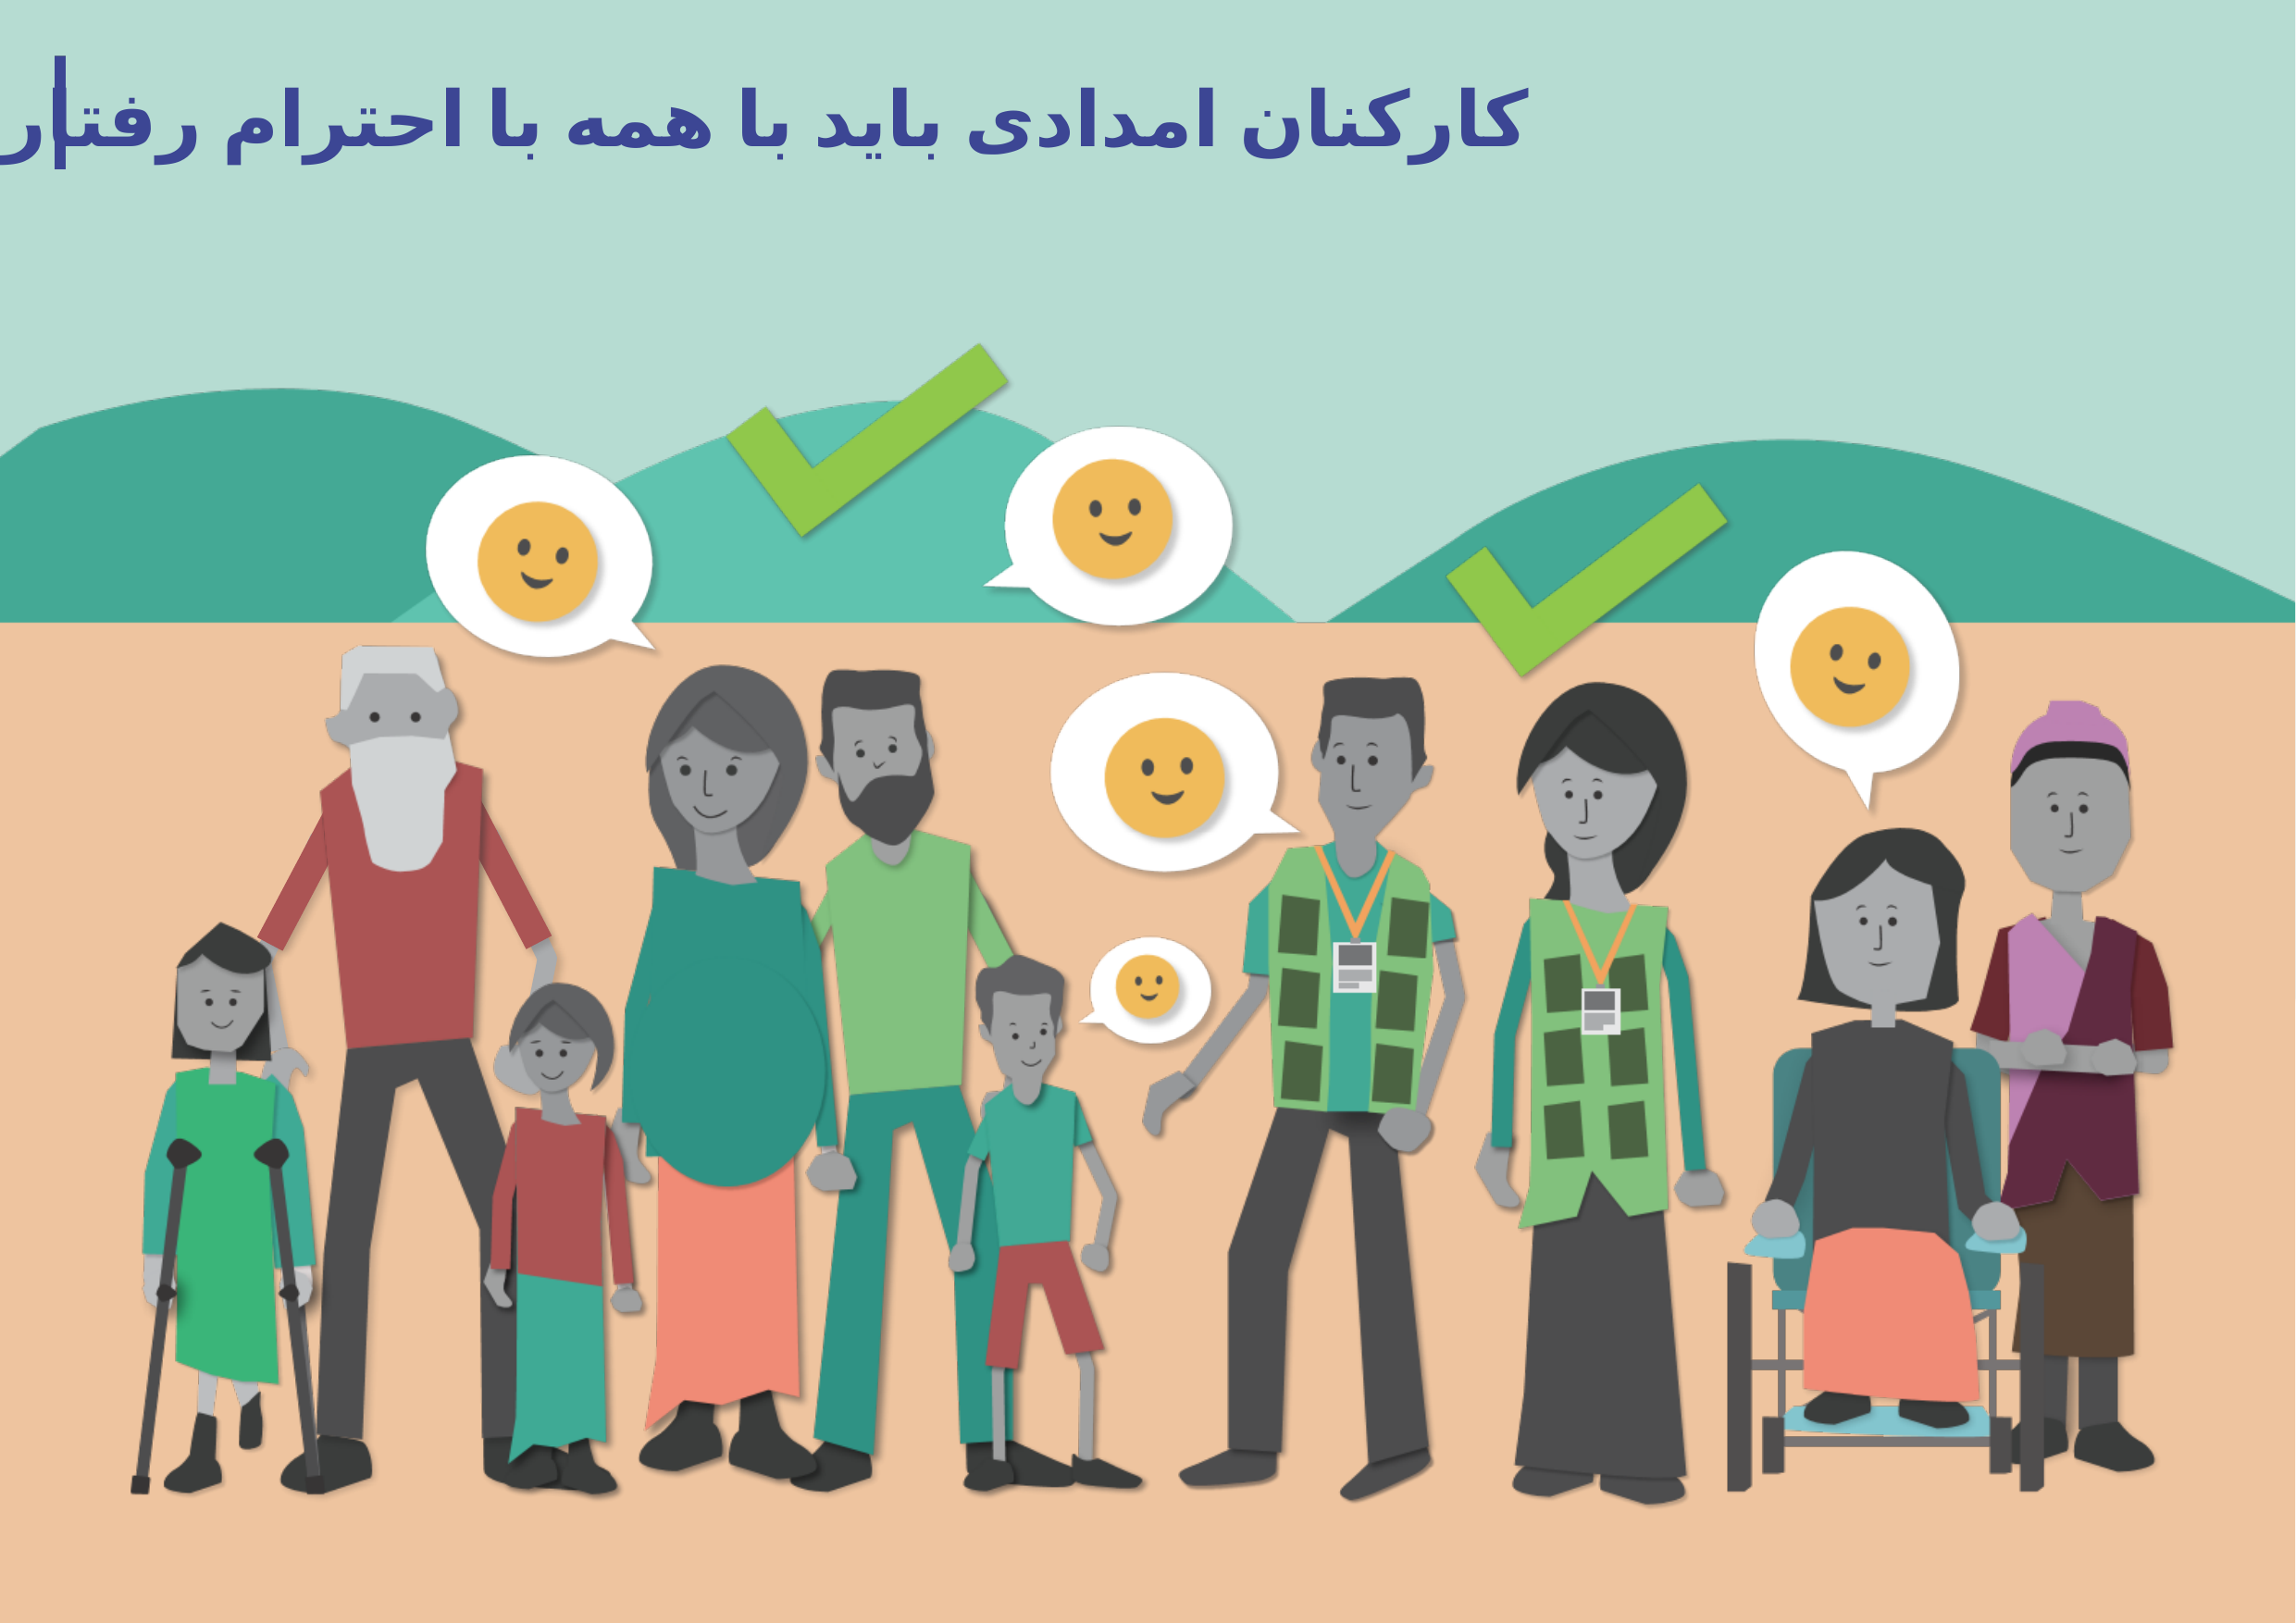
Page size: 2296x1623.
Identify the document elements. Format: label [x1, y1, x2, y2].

text_box [0, 0, 2296, 1623]
